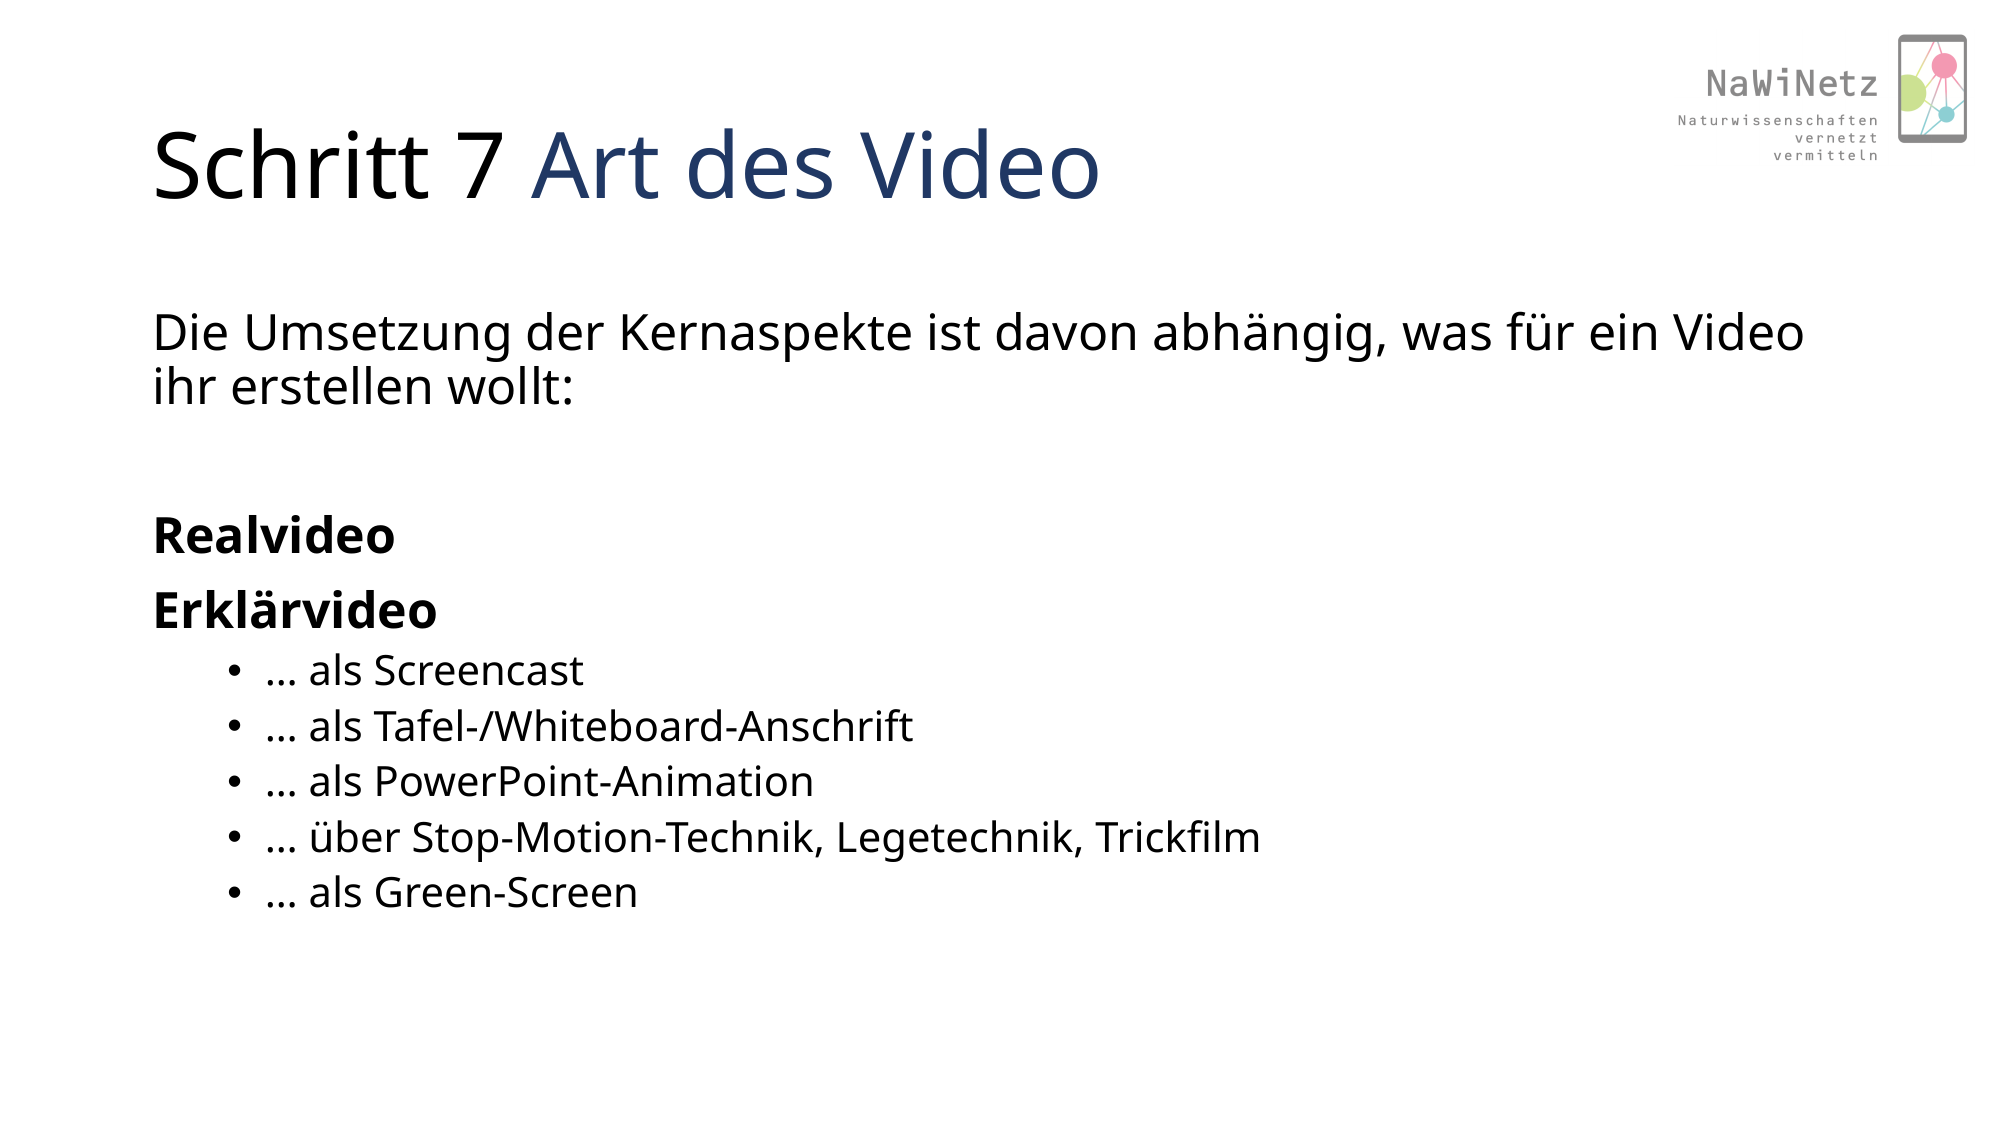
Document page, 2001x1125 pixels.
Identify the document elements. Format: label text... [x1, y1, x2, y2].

title Schritt 7 Art des Video [137, 59, 1863, 278]
picture [1674, 29, 1975, 166]
list Die Umsetzung der Kernaspekte ist davon abhängig, was für ein Video ihr erstellen wollt: Realvideo Erklärvideo … als Screencast … als Tafel-/Whiteboard-Anschrift … als PowerPoint-Animation … über Stop-Motion-Technik, Legetechnik, Trickfilm … als Green-Screen [137, 299, 1863, 1014]
